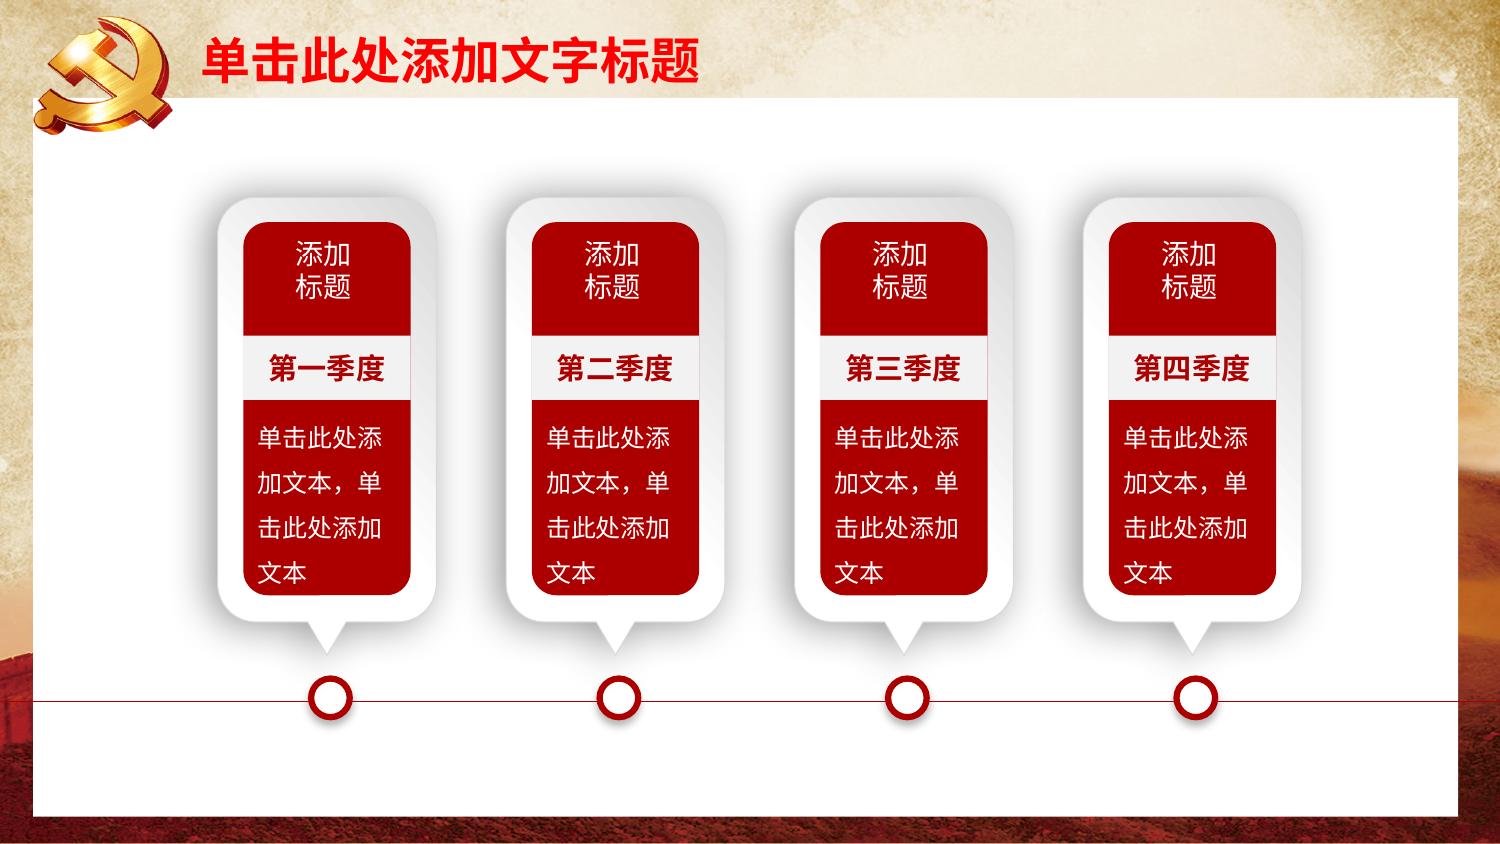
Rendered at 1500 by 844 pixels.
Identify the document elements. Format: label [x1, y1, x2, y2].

text_box [156, 22, 600, 108]
text_box [599, 702, 639, 719]
picture [0, 0, 1500, 701]
text_box [1175, 702, 1216, 719]
text_box [794, 197, 1014, 656]
text_box [310, 677, 351, 701]
text_box [598, 677, 640, 701]
text_box [310, 702, 351, 719]
text_box [887, 702, 928, 719]
text_box [1175, 677, 1217, 701]
picture [0, 702, 1500, 844]
text_box [887, 677, 928, 701]
text_box [506, 197, 725, 656]
text_box [1083, 197, 1302, 656]
text_box [217, 197, 437, 656]
